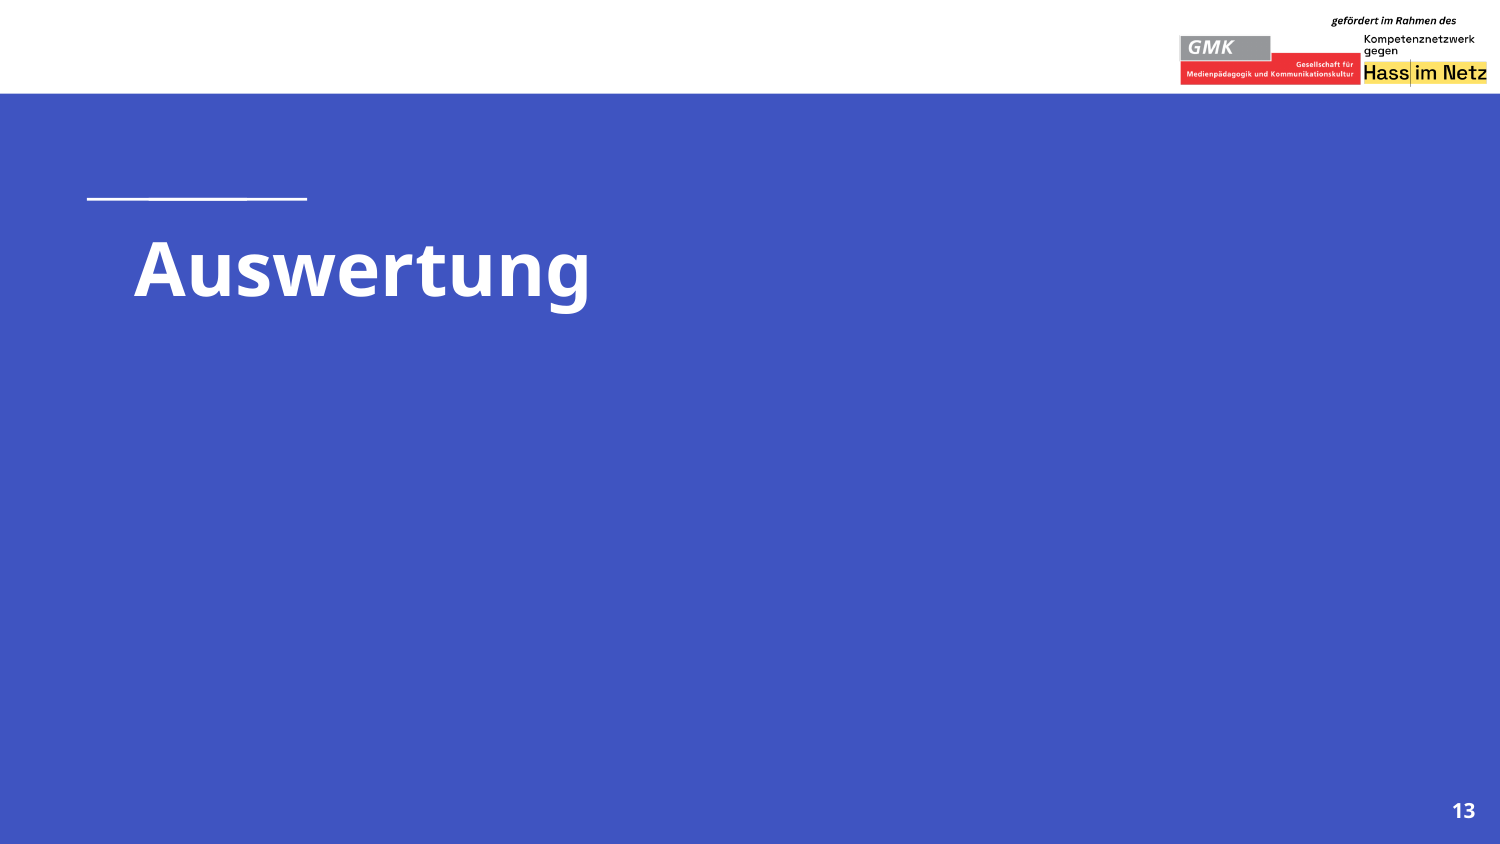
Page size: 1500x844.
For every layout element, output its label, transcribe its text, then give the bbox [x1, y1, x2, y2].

picture [1177, 0, 1491, 94]
title Auswertung [119, 216, 1381, 466]
text_box 13 [1400, 779, 1491, 844]
